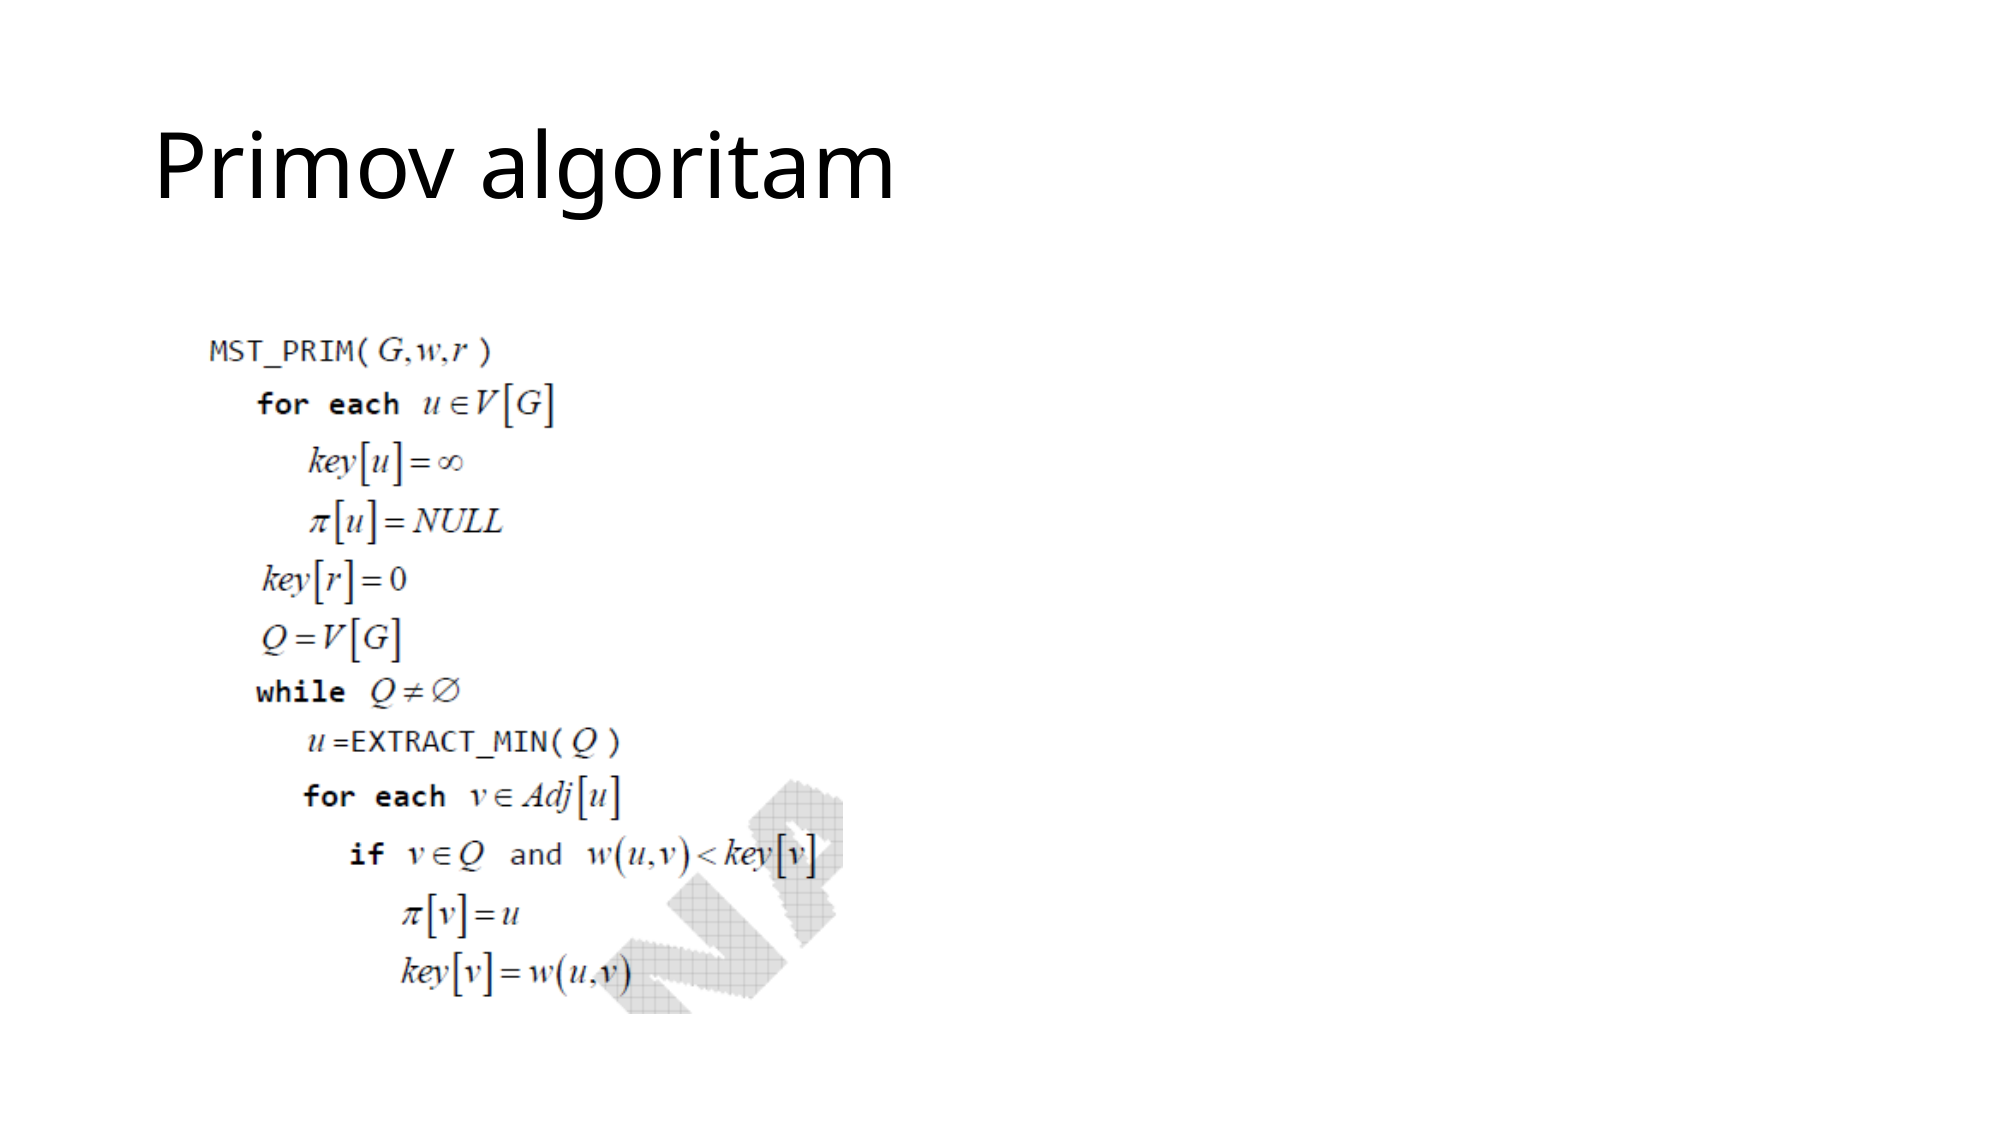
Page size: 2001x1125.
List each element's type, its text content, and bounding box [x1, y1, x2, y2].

title Primov algoritam [137, 59, 1863, 278]
picture [192, 322, 843, 1014]
